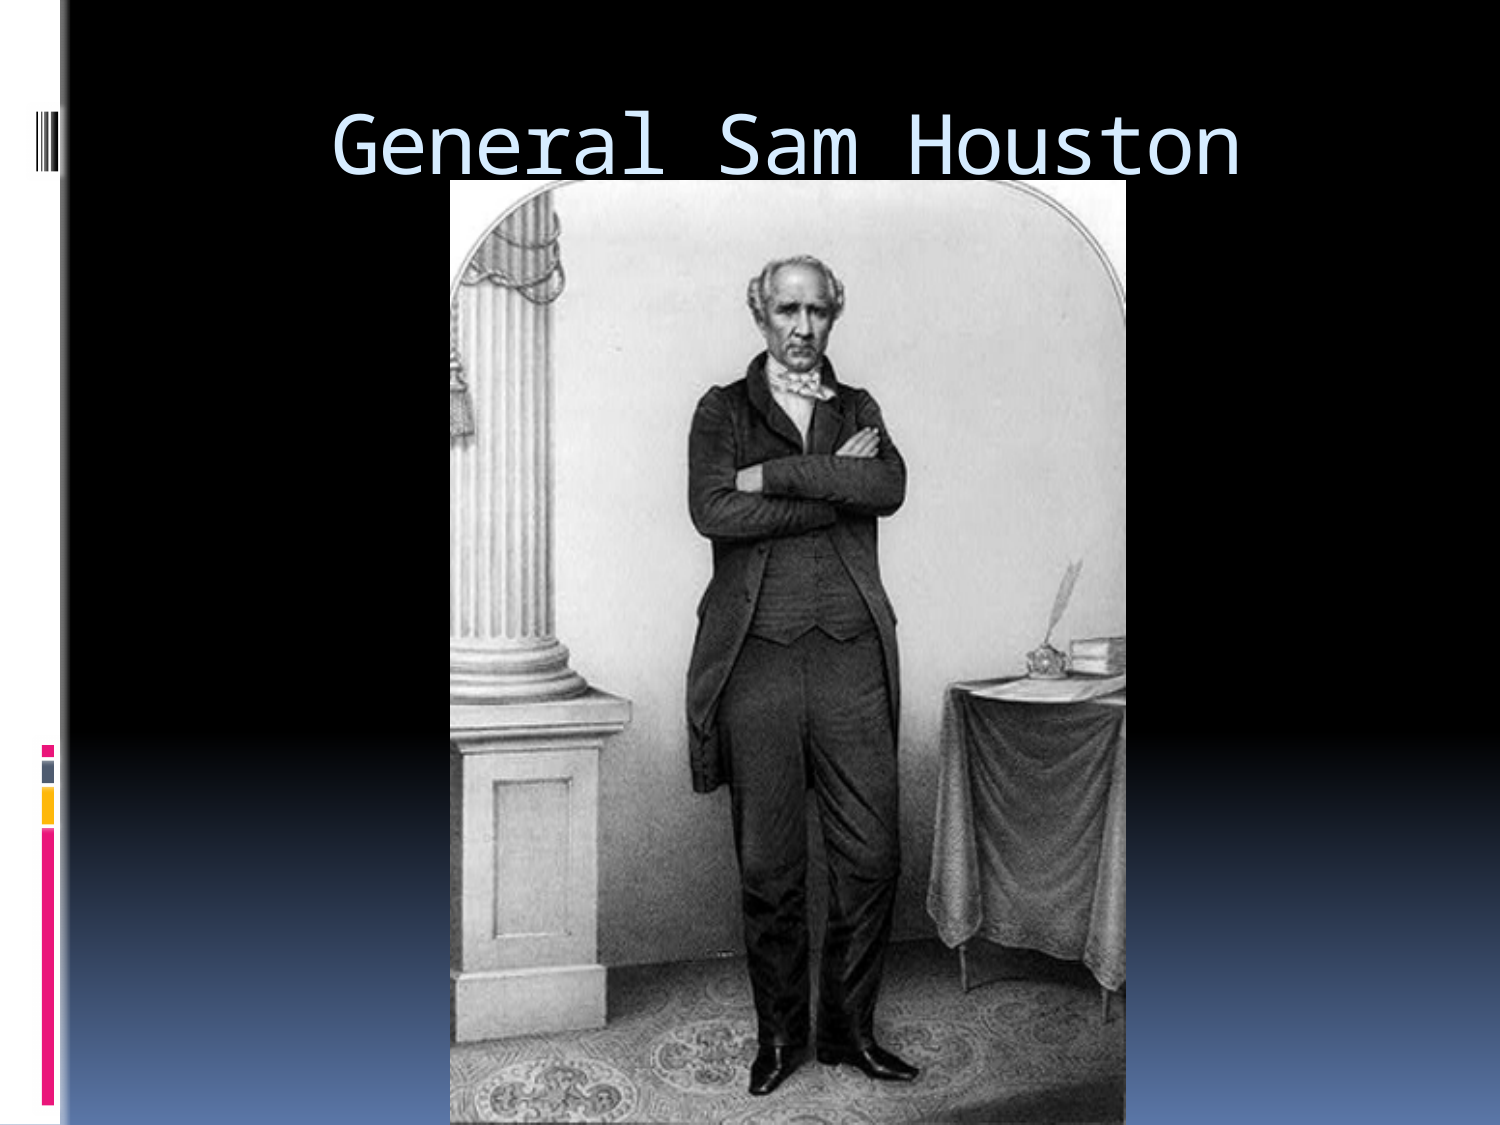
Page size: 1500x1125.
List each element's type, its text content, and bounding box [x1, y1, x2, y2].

title General Sam Houston [150, 83, 1425, 234]
picture [449, 179, 1127, 1125]
